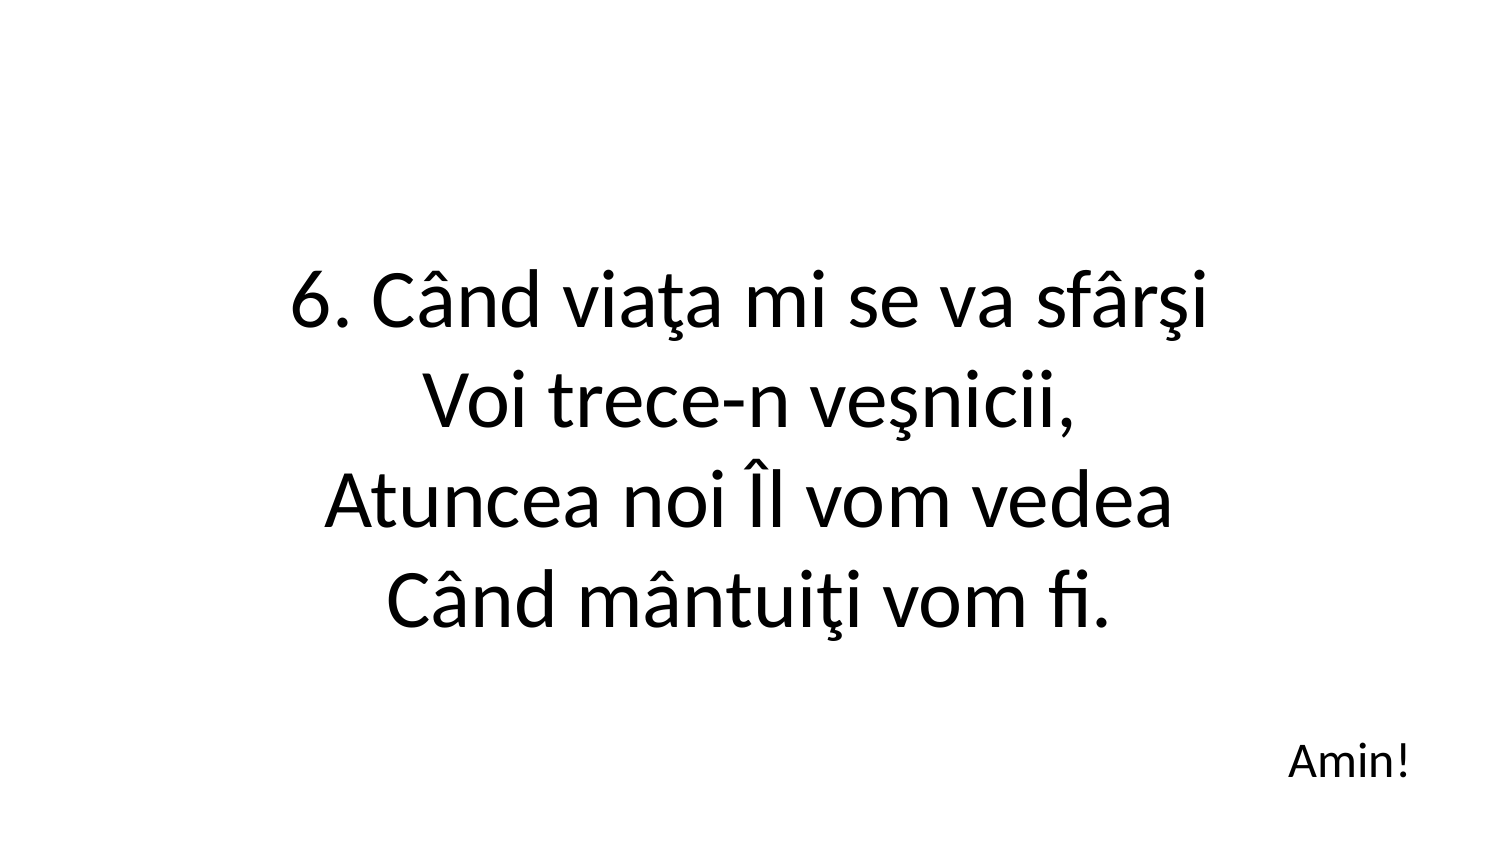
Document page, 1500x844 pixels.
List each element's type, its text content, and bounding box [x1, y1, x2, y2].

text_box 6. Când viaţa mi se va sfârşi Voi trece-n veşnicii, Atuncea noi Îl vom vedea Când mântuiţi vom fi. [274, 192, 1226, 652]
text_box Amin! [1273, 674, 1427, 795]
